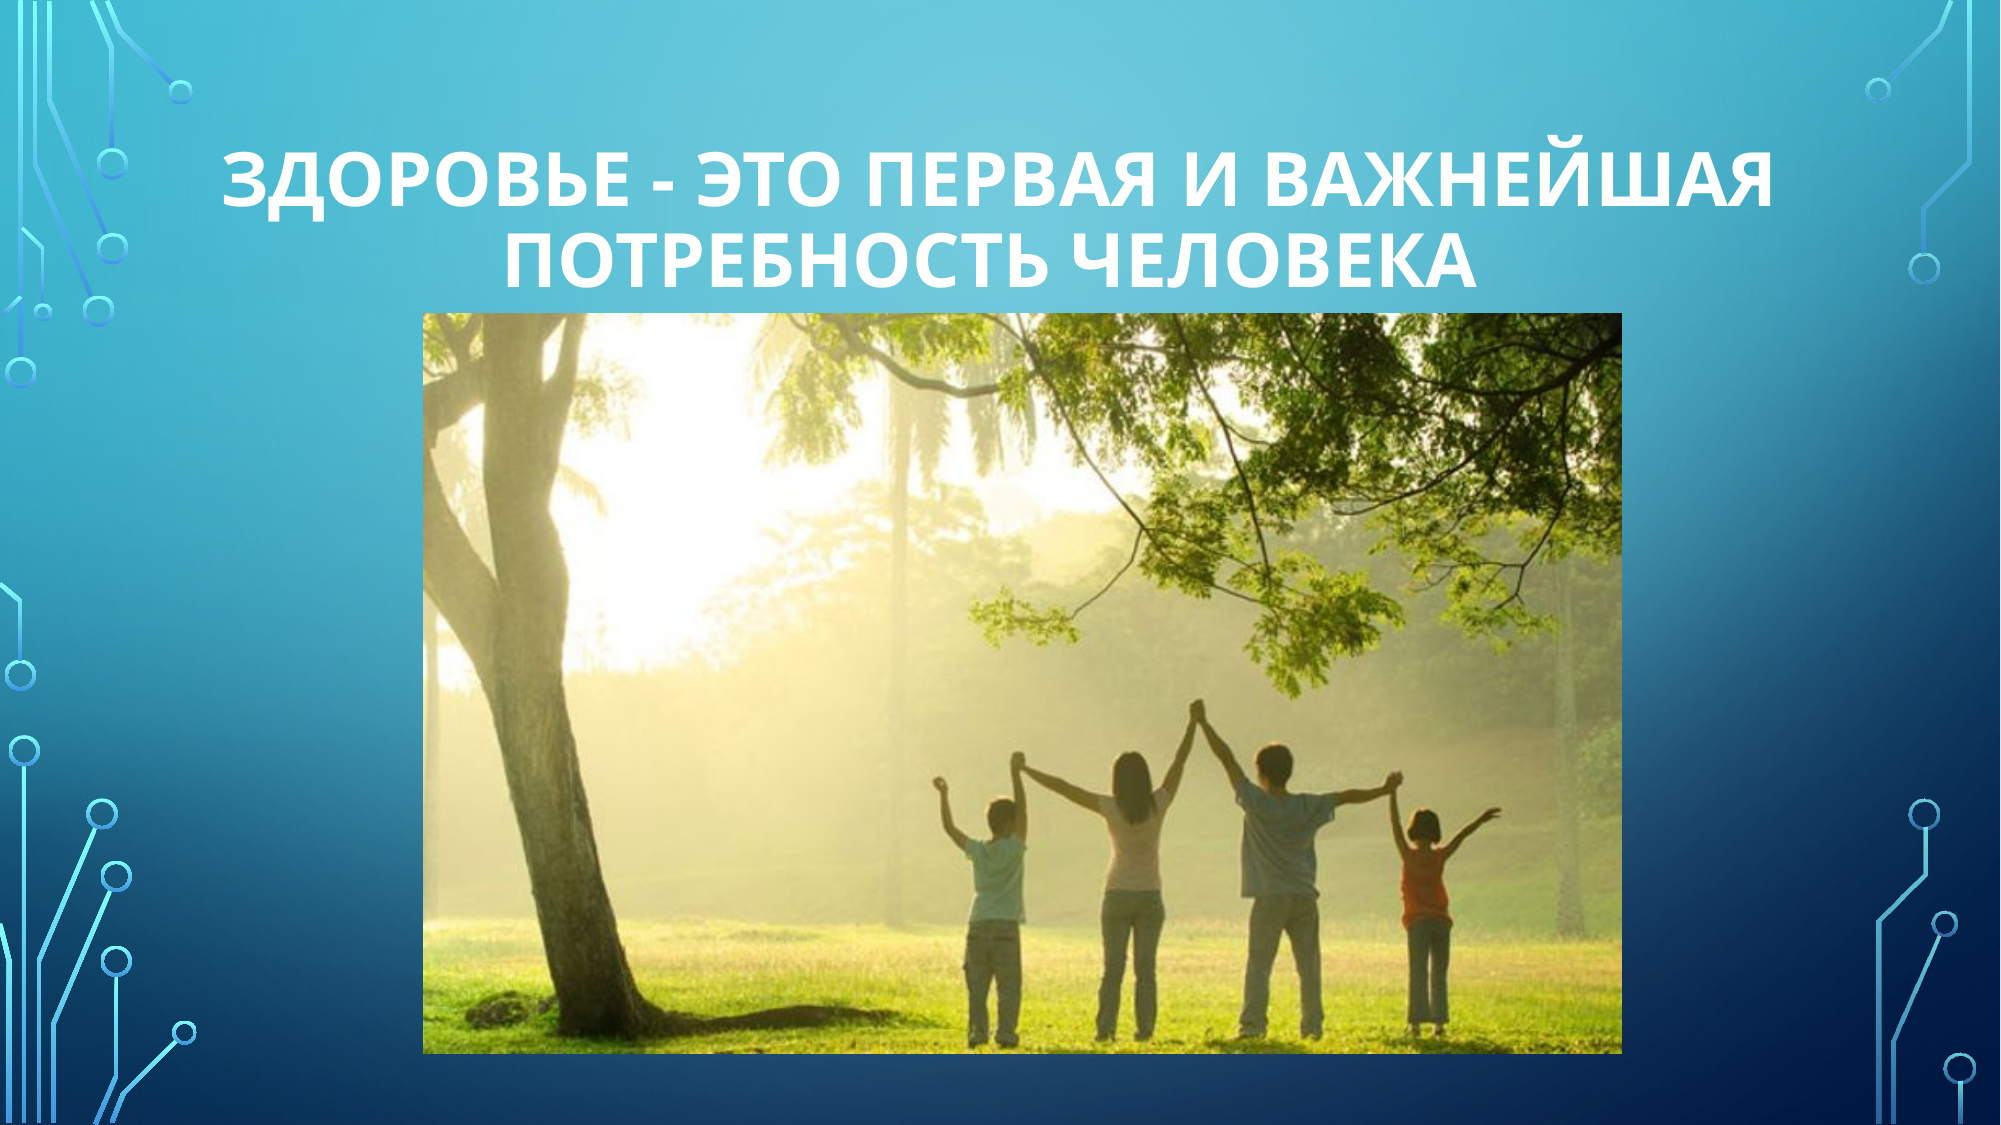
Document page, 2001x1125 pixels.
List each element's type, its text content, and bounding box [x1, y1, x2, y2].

title Здоровье - это первая и важнейшая потребность человека [187, 101, 1813, 344]
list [422, 313, 1622, 1054]
